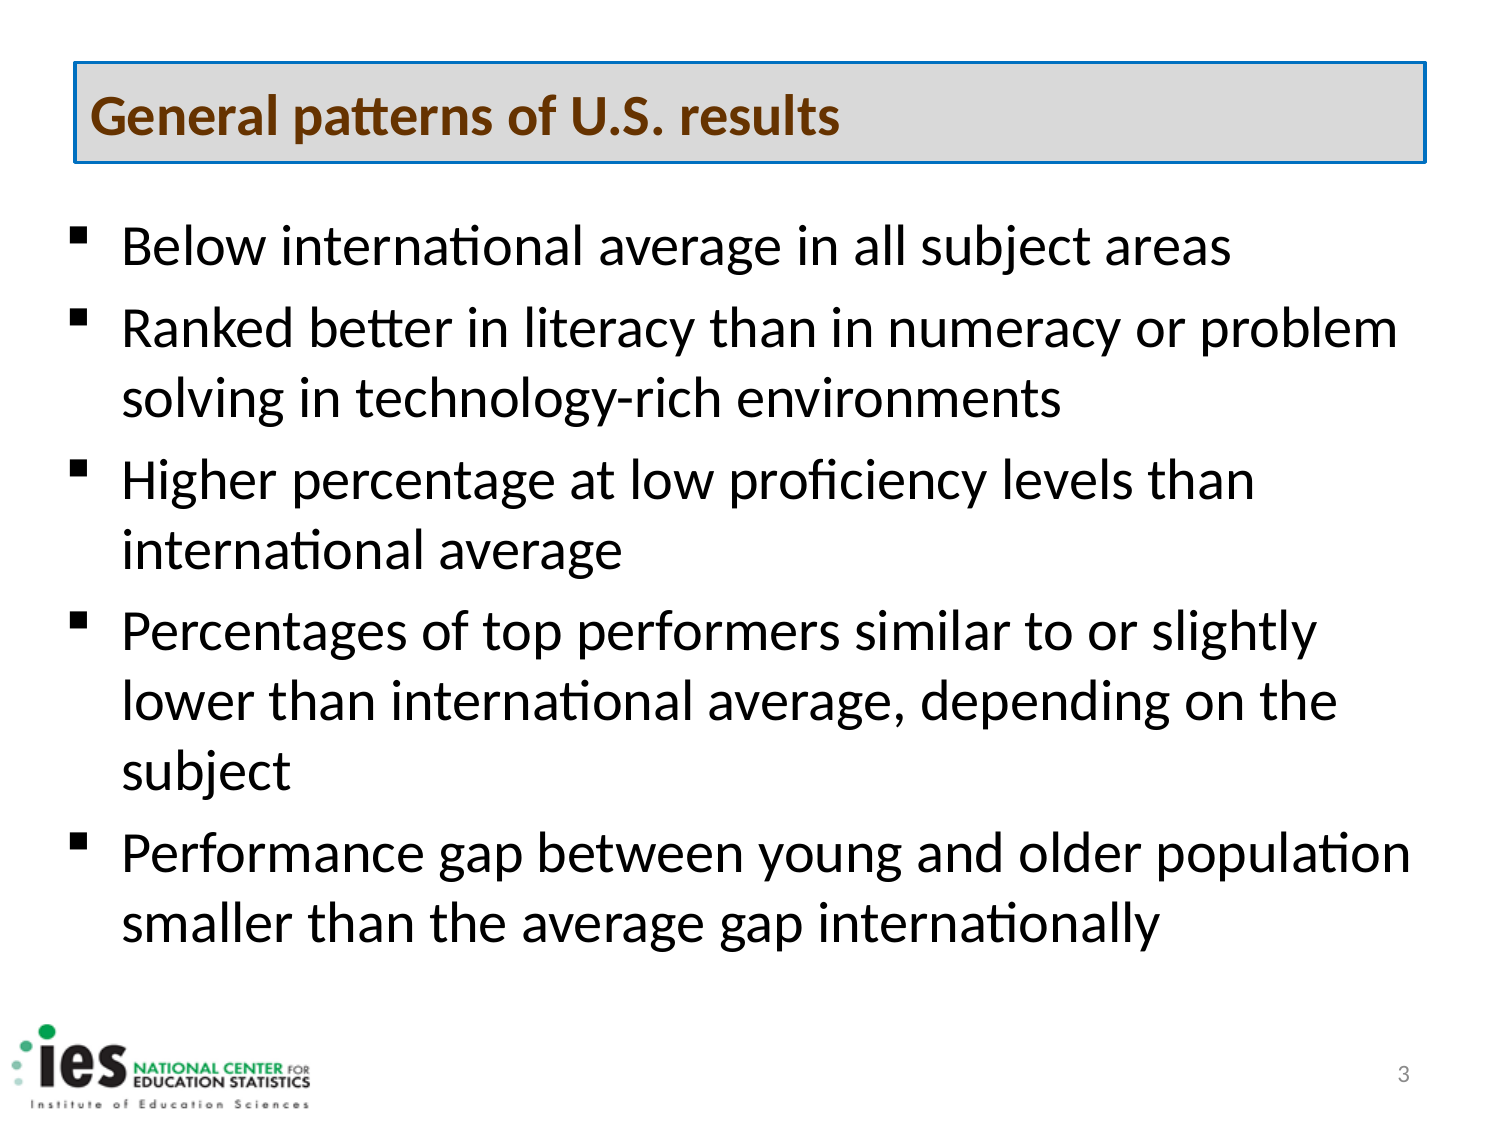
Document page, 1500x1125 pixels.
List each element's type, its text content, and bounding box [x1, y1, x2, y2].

list Below international average in all subject areas Ranked better in literacy than in numeracy or problem solving in technology-rich environments Higher percentage at low proficiency levels than international average Percentages of top performers similar to or slightly lower than international average, depending on the subject Performance gap between young and older population smaller than the average gap internationally [50, 200, 1475, 1050]
title General patterns of U.S. results [75, 62, 1425, 163]
picture [0, 1011, 337, 1125]
slide_number 3 [1074, 1042, 1425, 1103]
